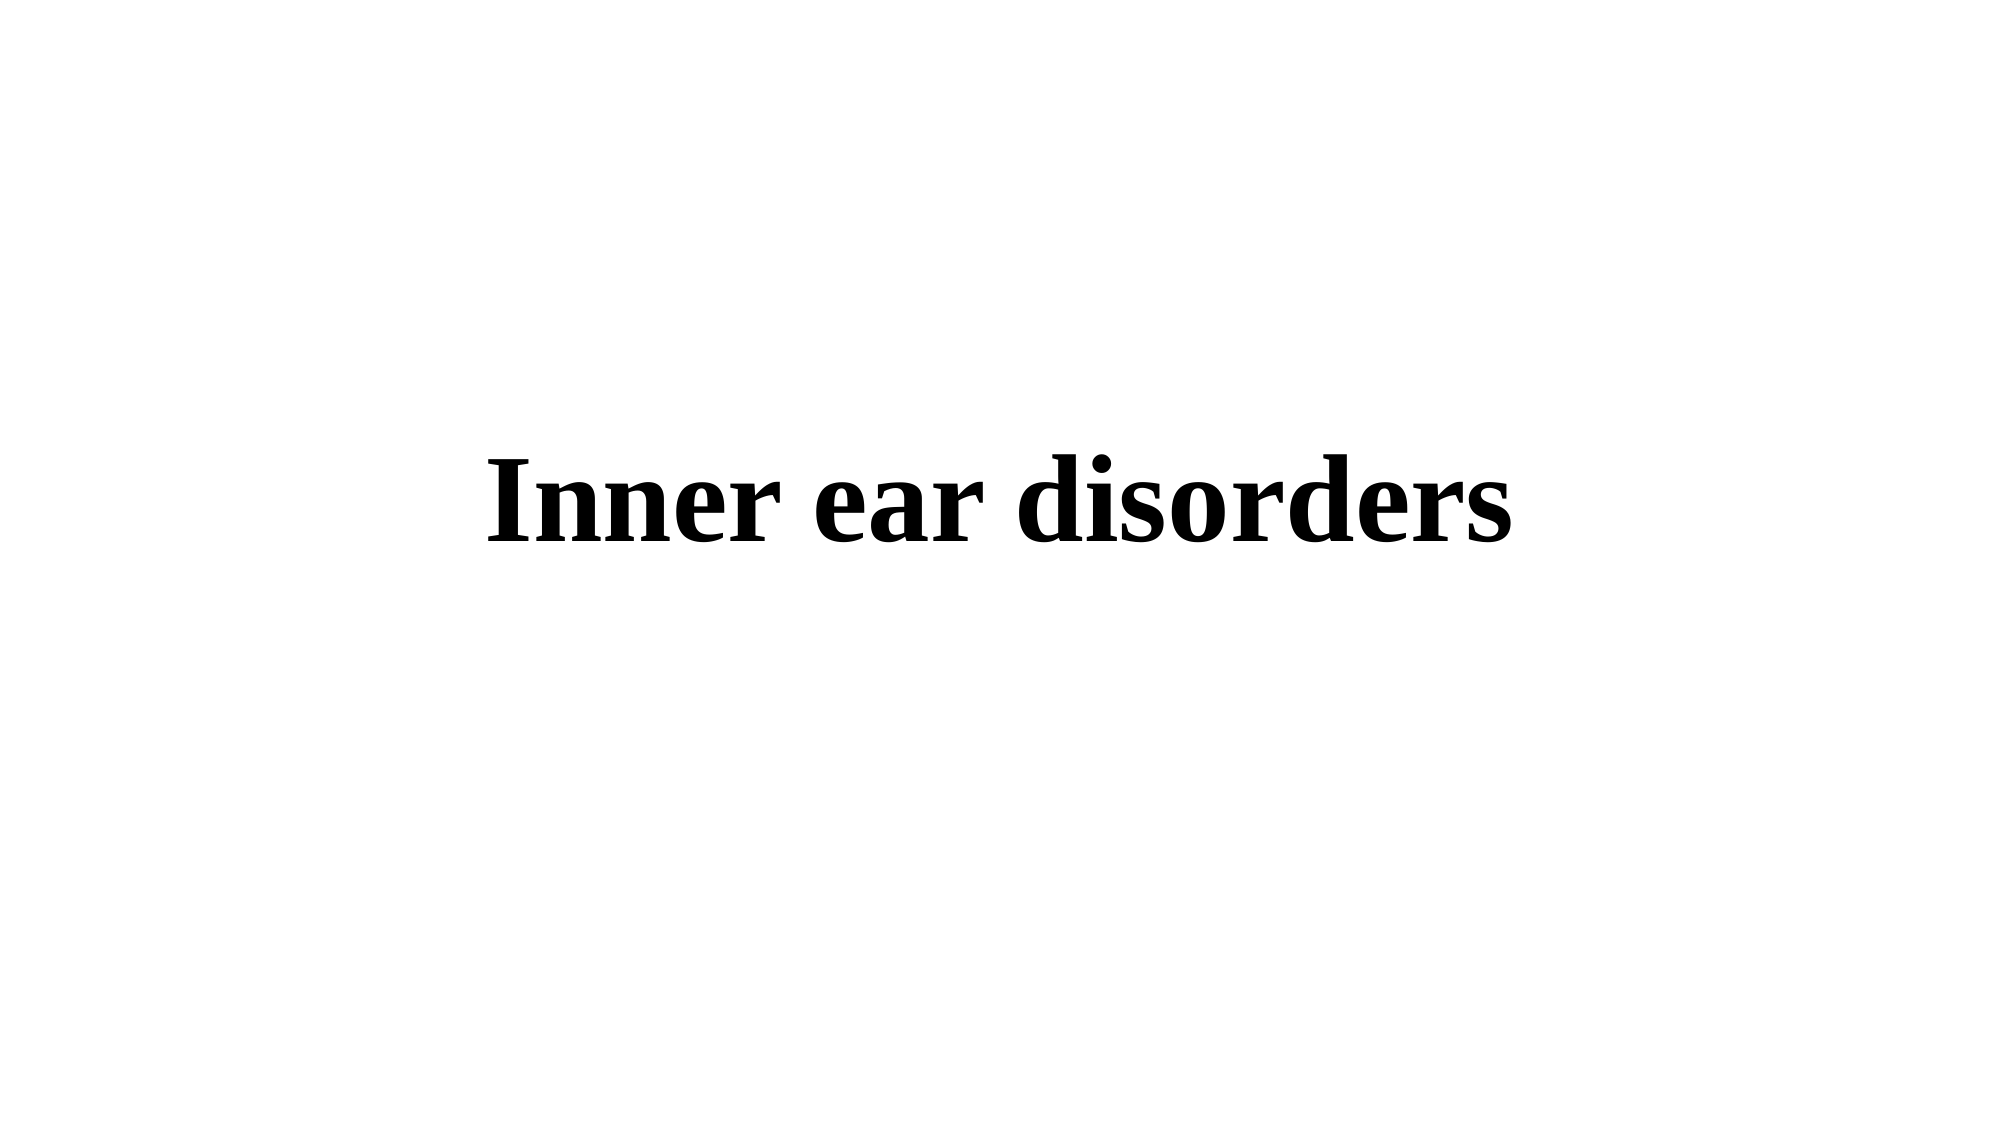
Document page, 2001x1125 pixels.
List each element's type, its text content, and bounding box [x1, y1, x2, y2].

title Inner ear disorders [249, 184, 1750, 576]
